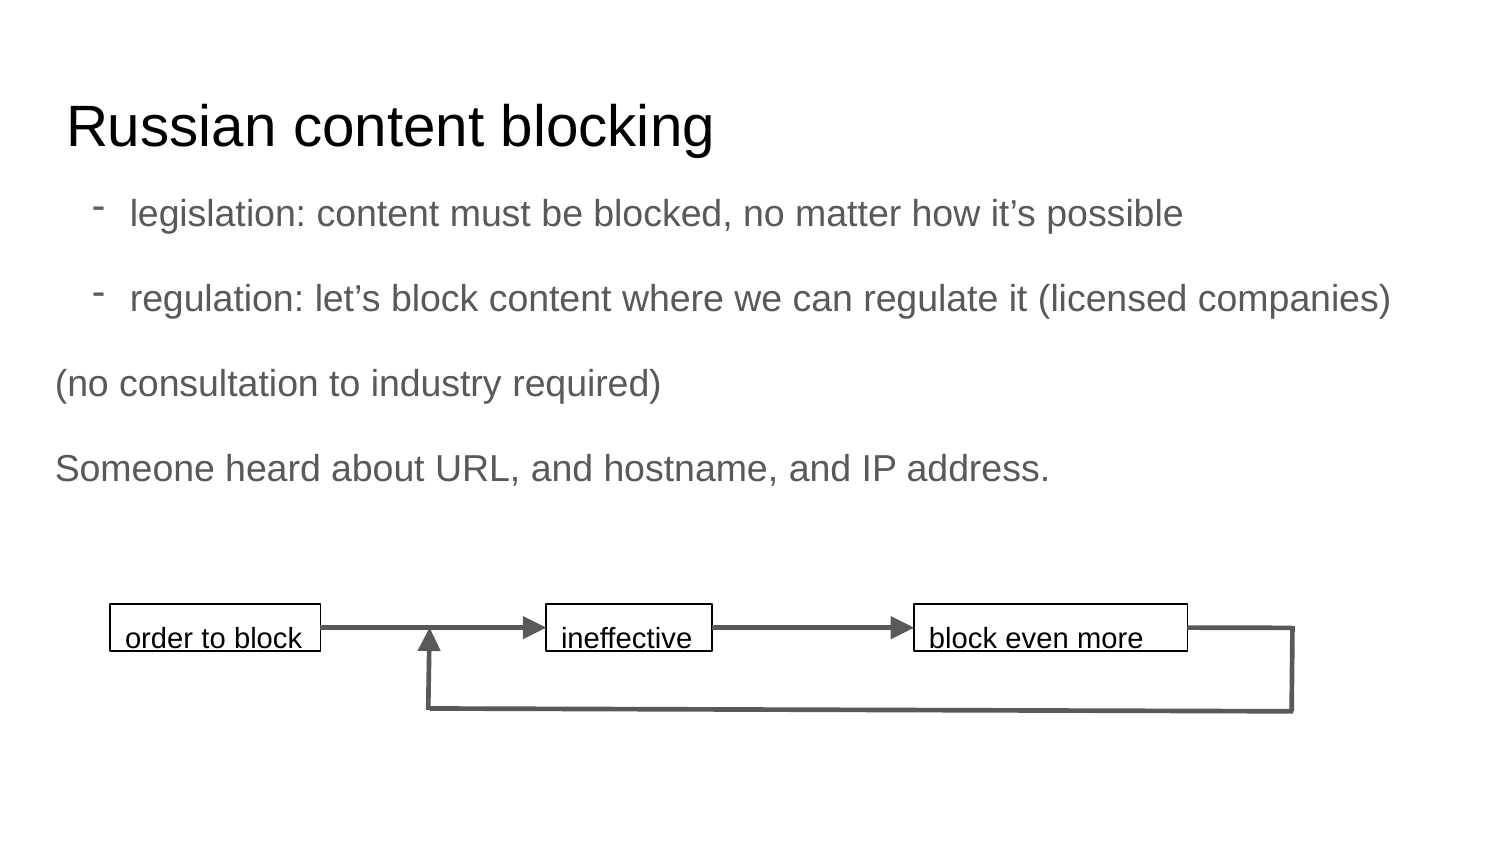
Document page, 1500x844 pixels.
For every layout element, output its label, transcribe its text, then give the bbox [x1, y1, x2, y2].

title Russian content blocking [51, 72, 1449, 167]
text_box block even more [913, 604, 1188, 651]
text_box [433, 708, 1294, 712]
text_box order to block [110, 604, 321, 651]
list legislation: content must be blocked, no matter how it’s possible regulation: let’s block content where we can regulate it (licensed companies) (no consultation to industry required) Someone heard about URL, and hostname, and IP address. [39, 166, 1438, 728]
text_box ineffective [546, 604, 712, 651]
